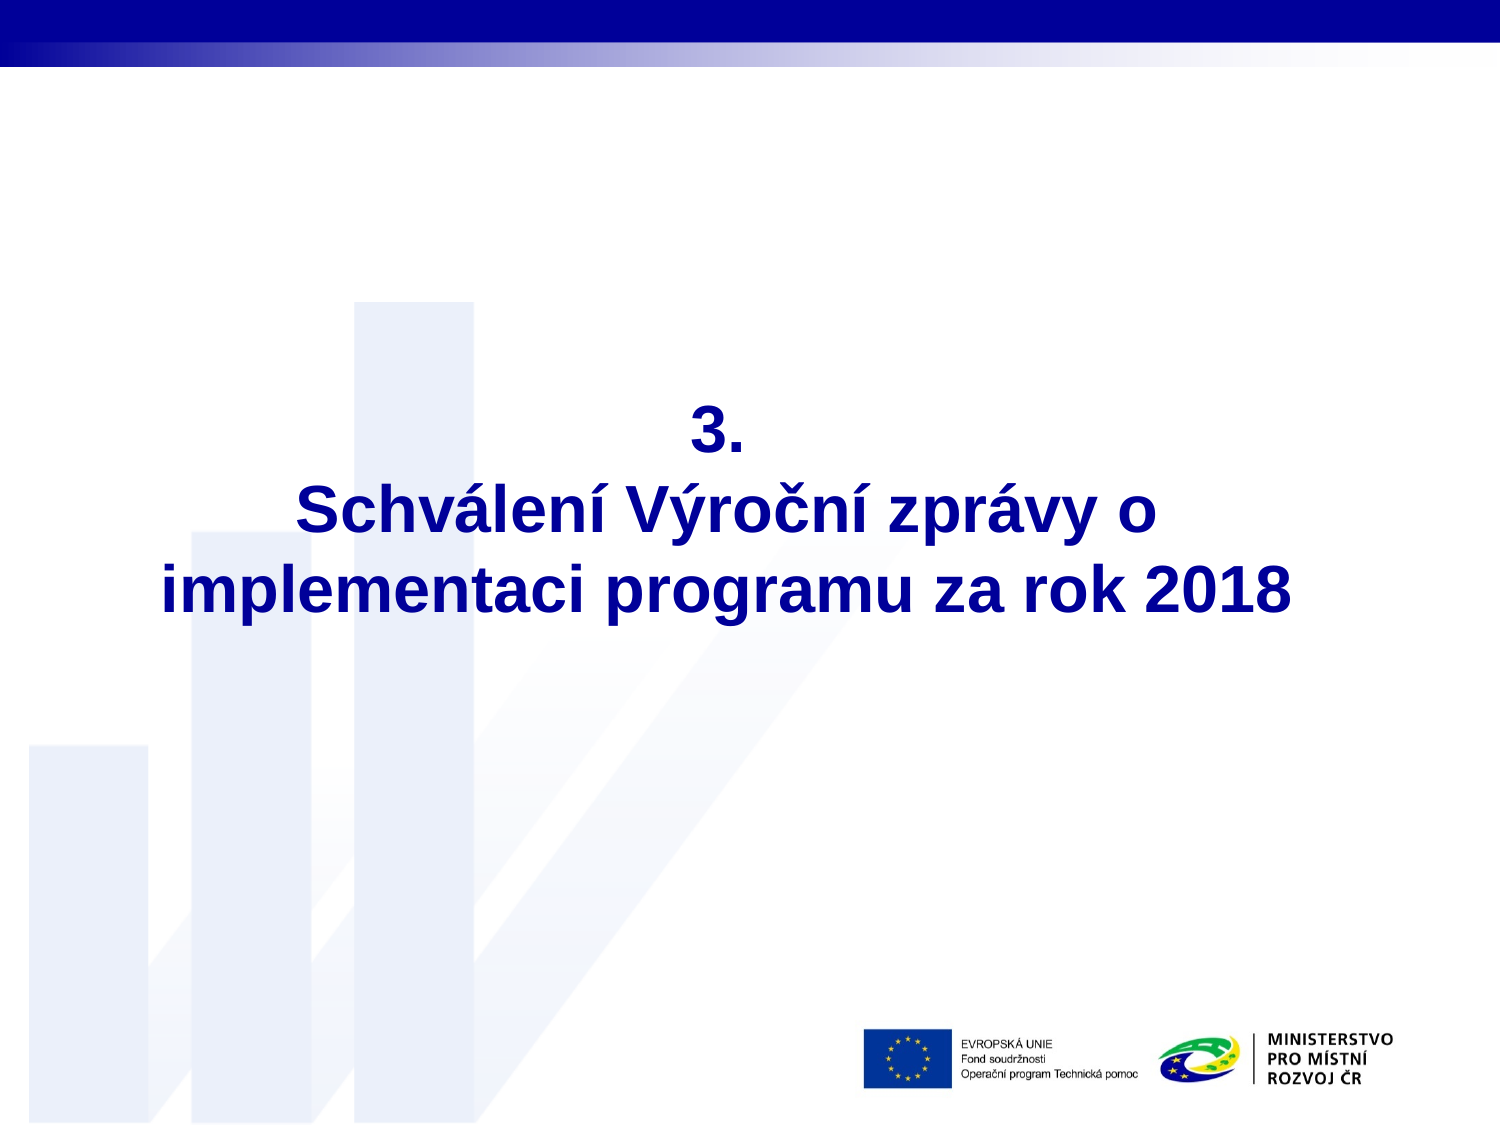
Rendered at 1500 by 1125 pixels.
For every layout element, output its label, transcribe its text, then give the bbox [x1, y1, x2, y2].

picture [29, 302, 1412, 1125]
title 3. Schválení Výroční zprávy o implementaci programu za rok 2018 [135, 302, 1319, 634]
